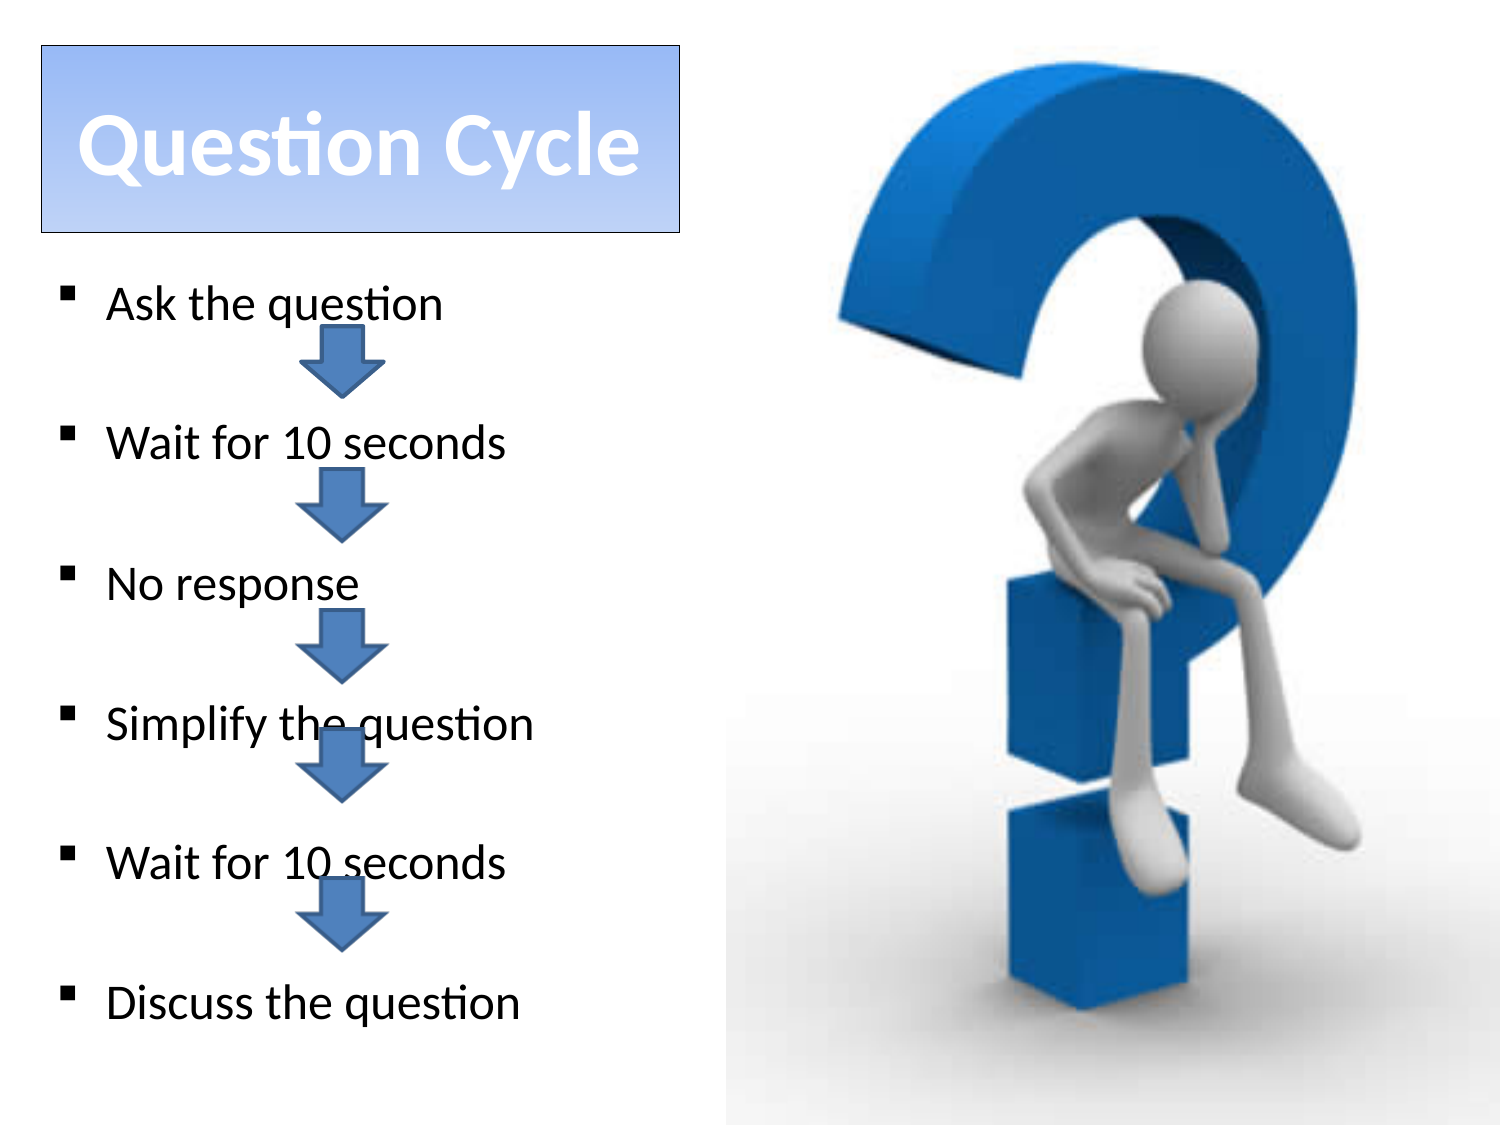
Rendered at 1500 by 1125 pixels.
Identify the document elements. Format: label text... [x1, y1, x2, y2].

title Question Cycle [41, 45, 680, 233]
list Ask the question Wait for 10 seconds No response Simplify the question Wait for 10 seconds Discuss the question [41, 262, 691, 1047]
picture [726, 0, 1500, 1125]
picture [294, 608, 391, 686]
picture [294, 727, 391, 805]
picture [294, 467, 391, 545]
text_box [299, 324, 386, 399]
picture [294, 876, 391, 954]
